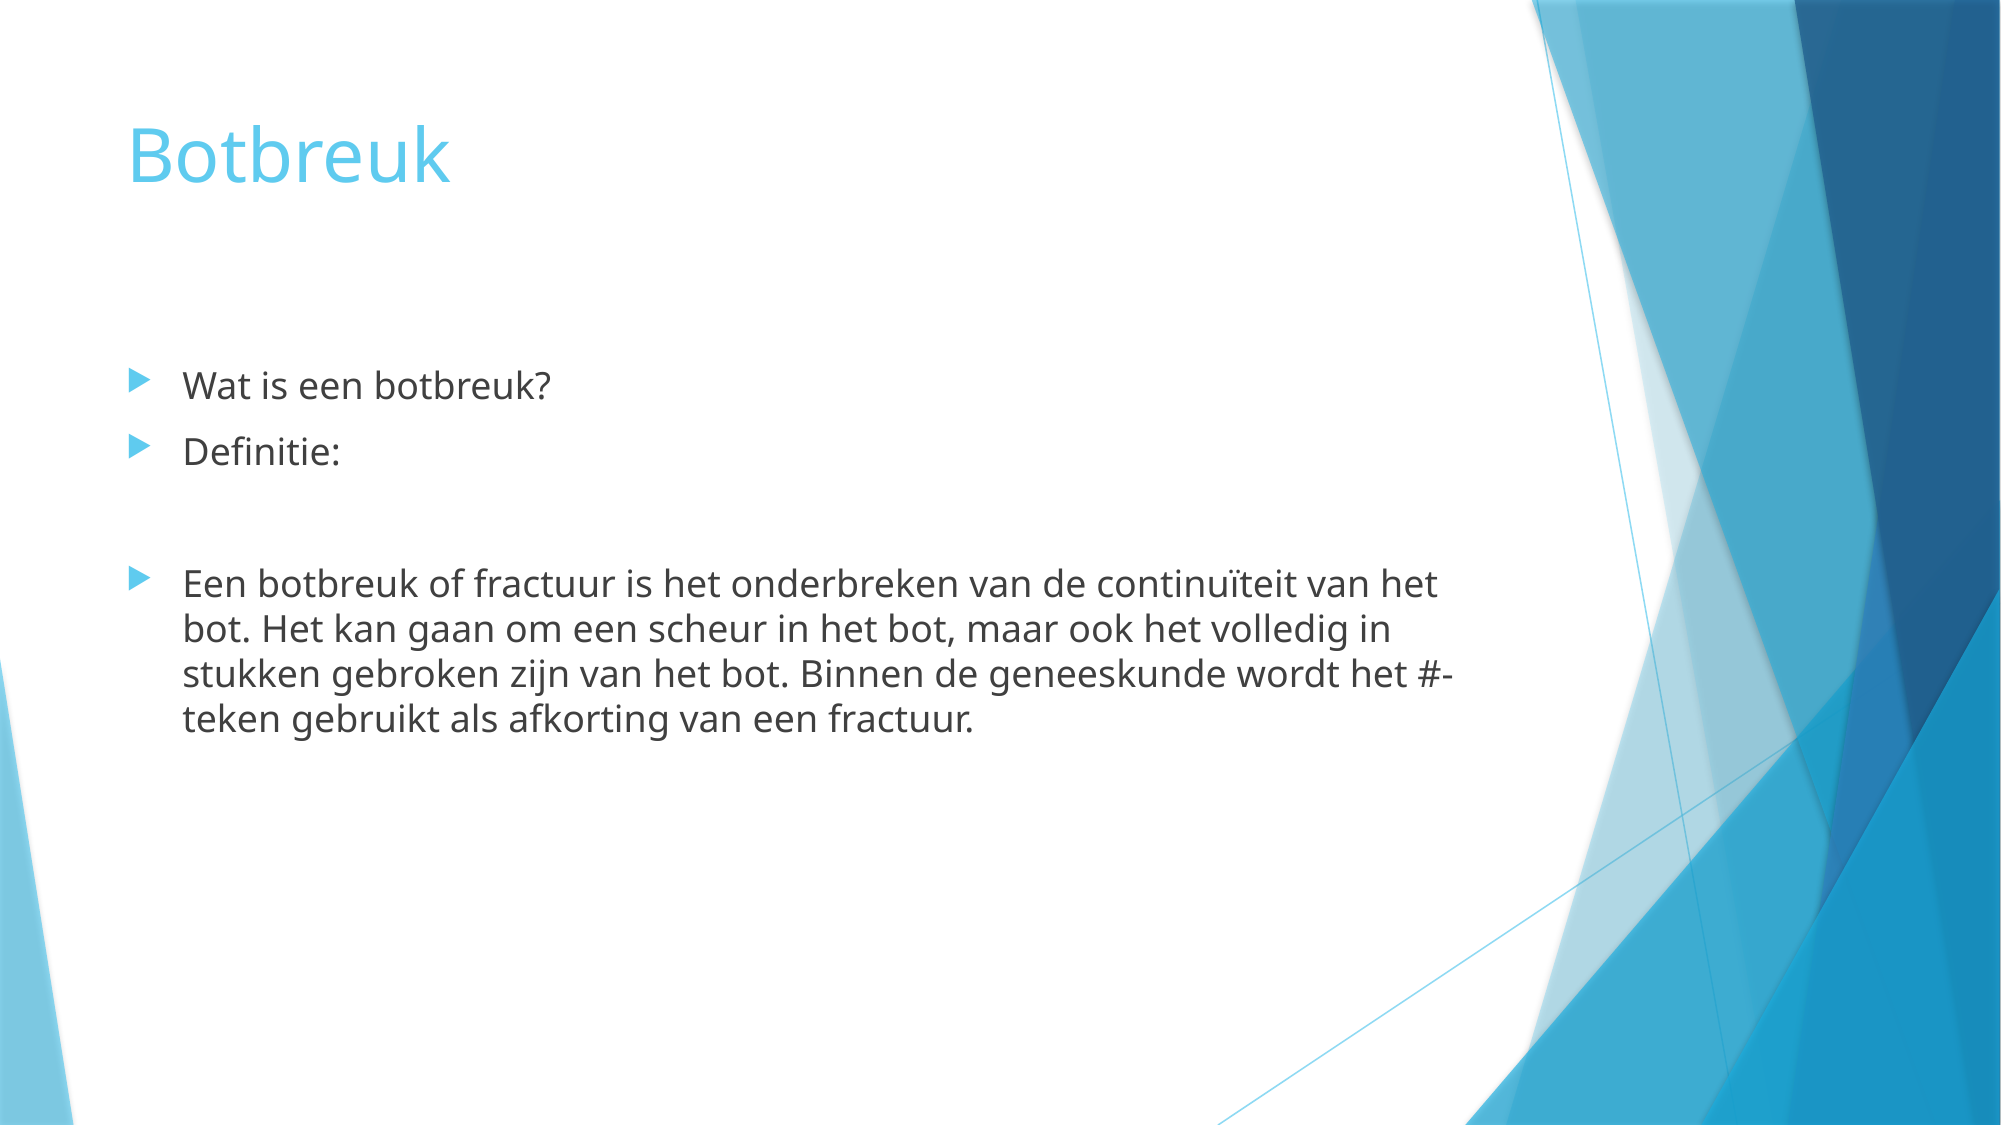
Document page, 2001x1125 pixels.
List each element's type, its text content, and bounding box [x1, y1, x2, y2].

list Wat is een botbreuk? Definitie: Een botbreuk of fractuur is het onderbreken van de continuïteit van het bot. Het kan gaan om een scheur in het bot, maar ook het volledig in stukken gebroken zijn van het bot. Binnen de geneeskunde wordt het #-teken gebruikt als afkorting van een fractuur. [111, 354, 1522, 992]
title Botbreuk [111, 99, 1522, 317]
